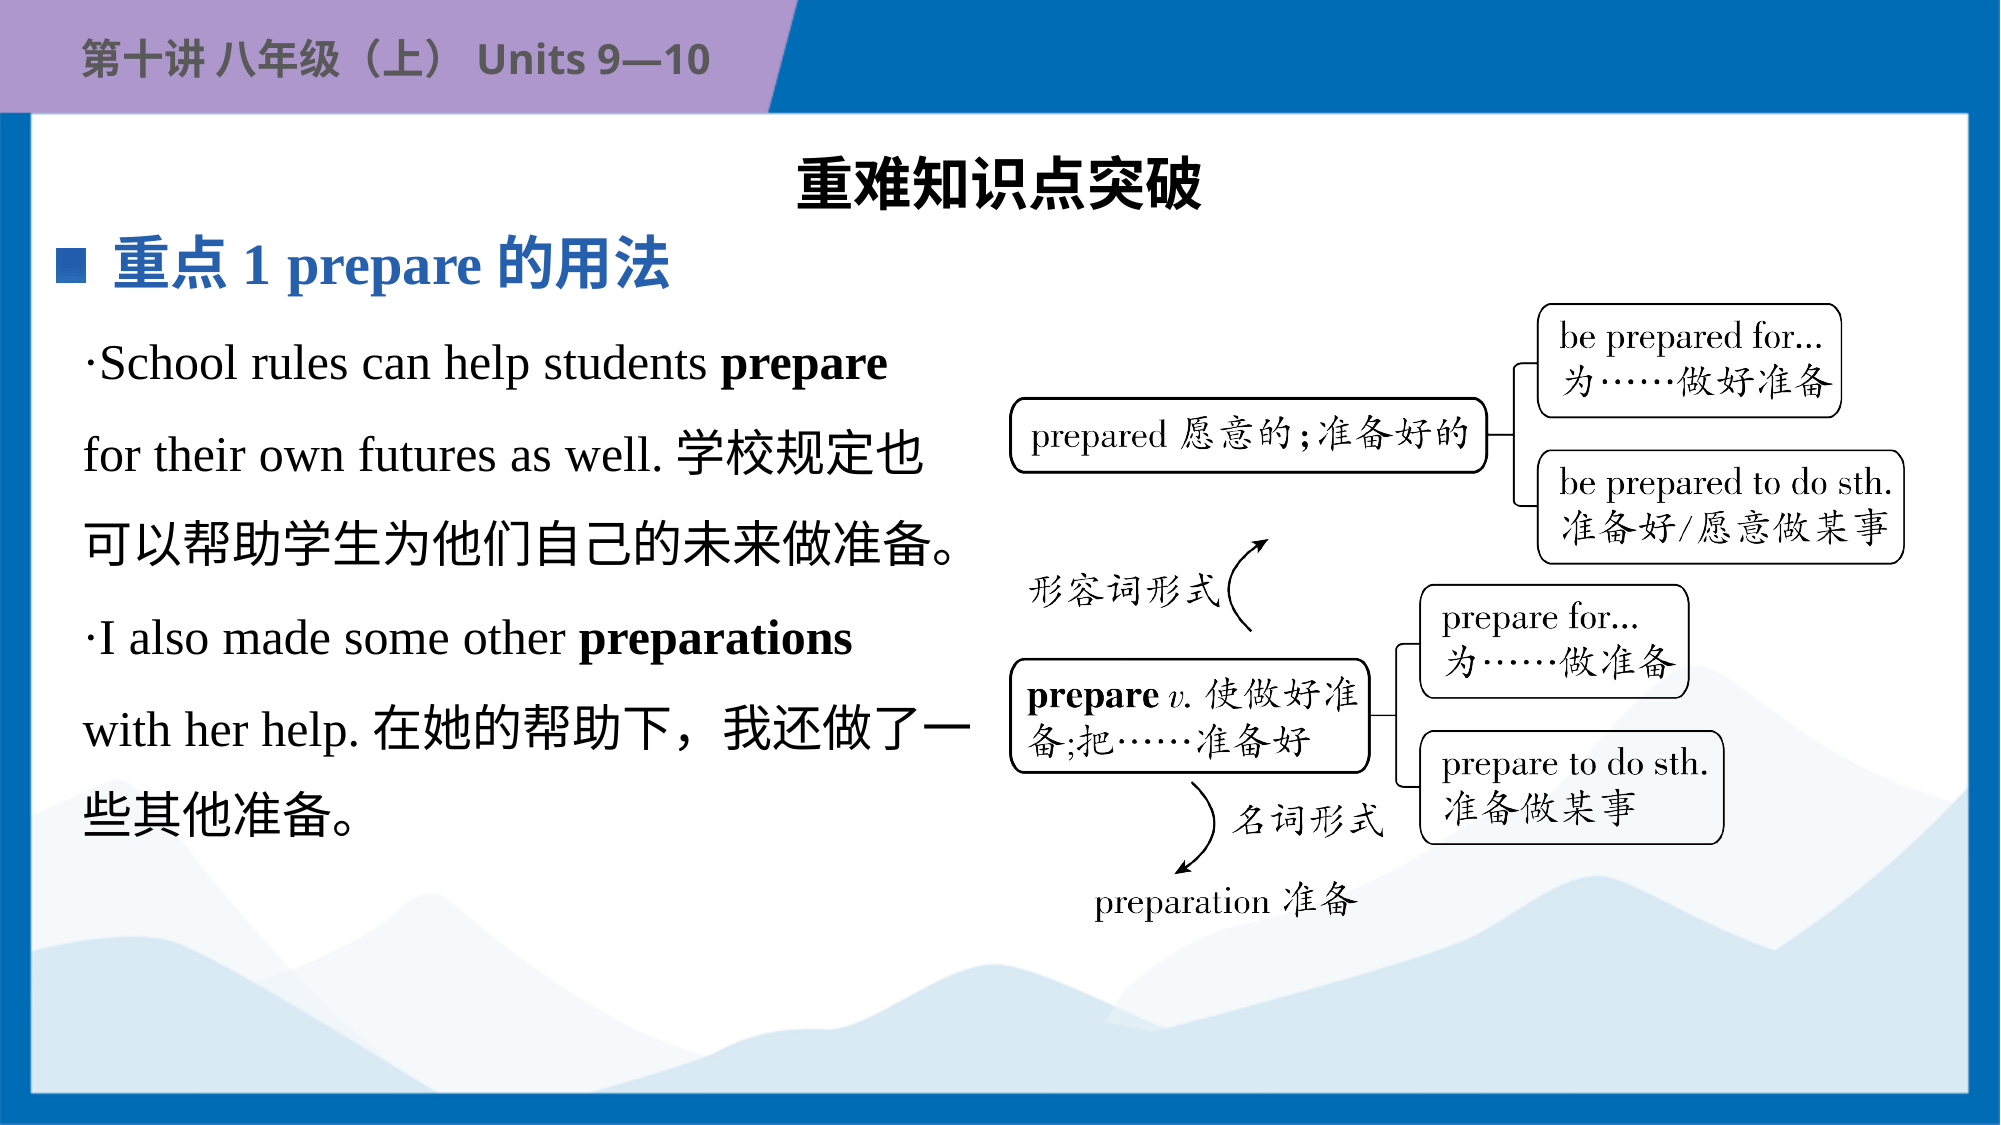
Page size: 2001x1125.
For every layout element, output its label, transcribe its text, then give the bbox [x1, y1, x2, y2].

picture [0, 0, 2000, 1125]
text_box 重点1 prepare的用法 [112, 225, 1917, 296]
text_box ·School rules can help students prepare for their own futures as well.学校规定也 可以帮助学生为他们自己的未来做准备。 ·I also made some other preparations with her help.在她的帮助下，我还做了一 些其他准备。 [82, 297, 1001, 835]
text_box 重难知识点突破 [82, 146, 1917, 217]
